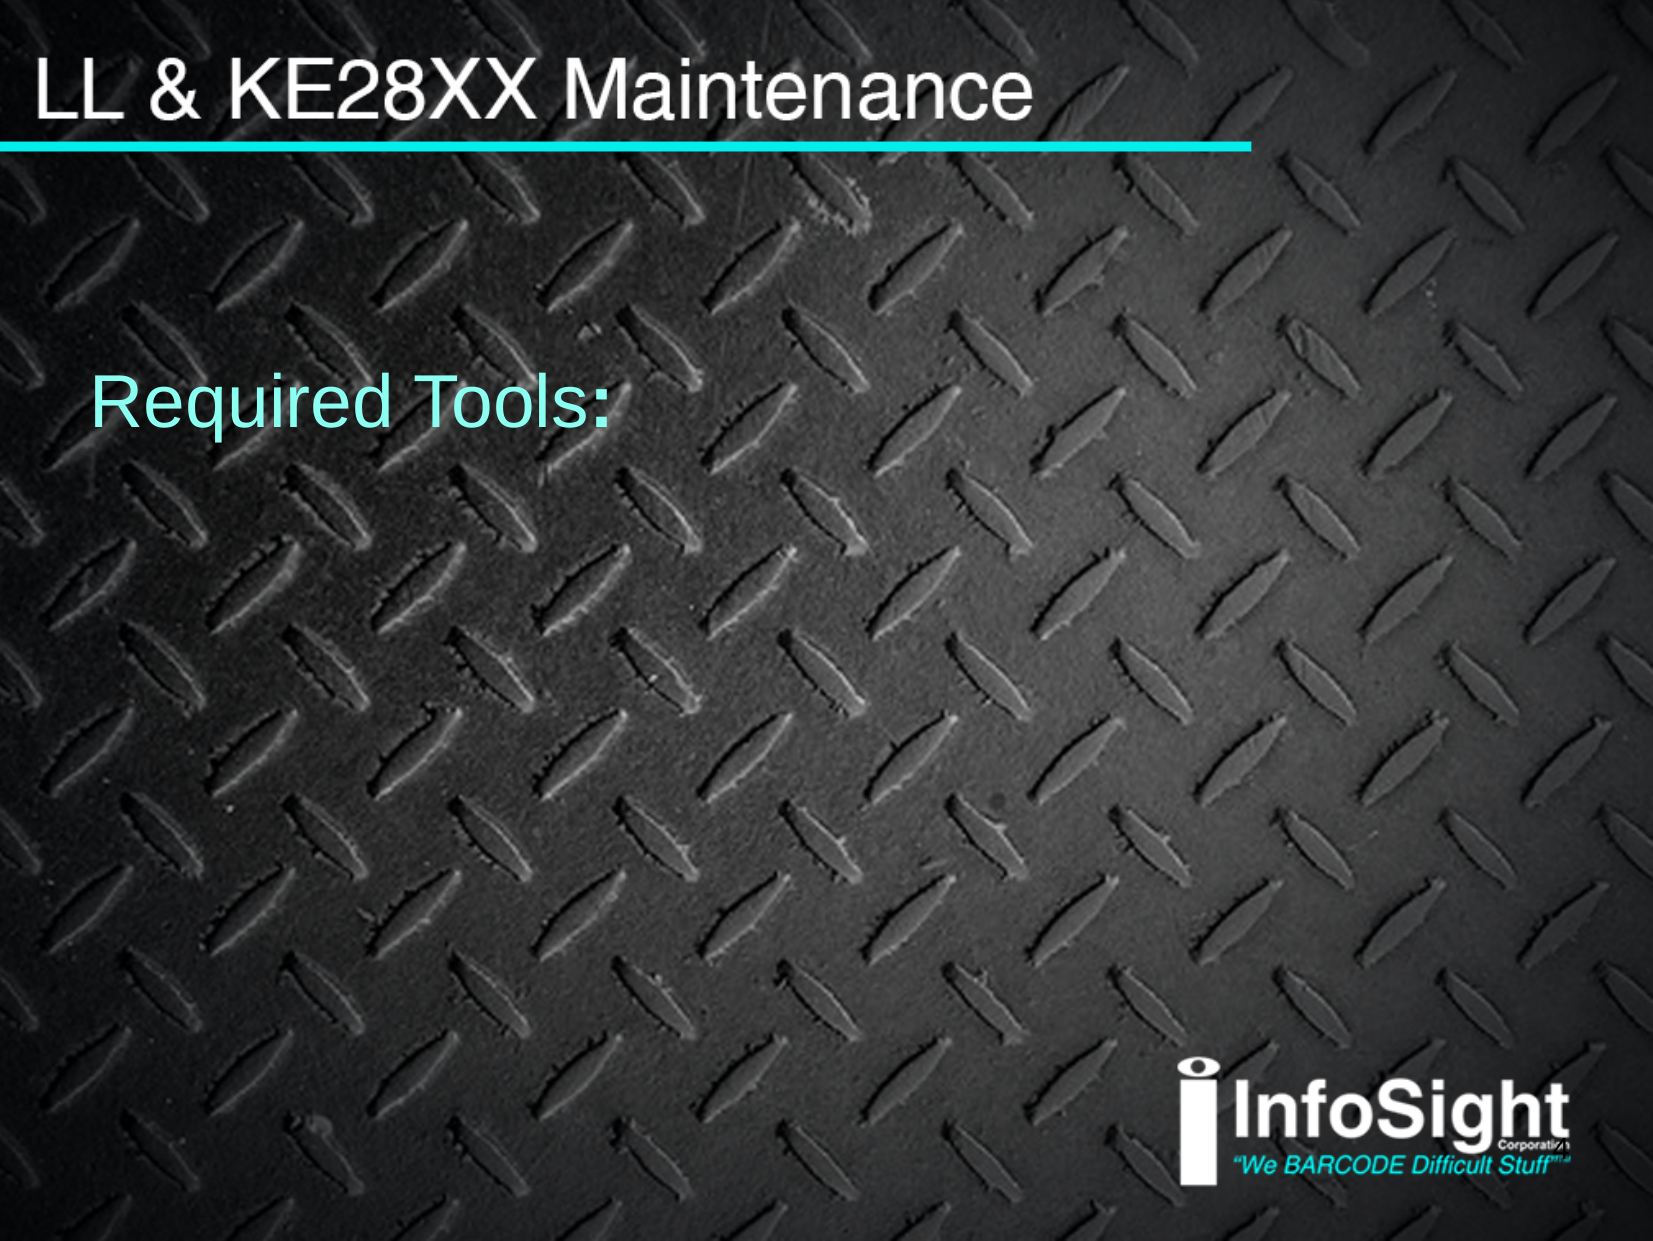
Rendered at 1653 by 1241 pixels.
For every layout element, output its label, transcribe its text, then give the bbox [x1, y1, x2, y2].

picture [0, 0, 1653, 1241]
text_box Required Tools: [75, 350, 1088, 413]
slide_number 4 [1185, 1130, 1570, 1215]
